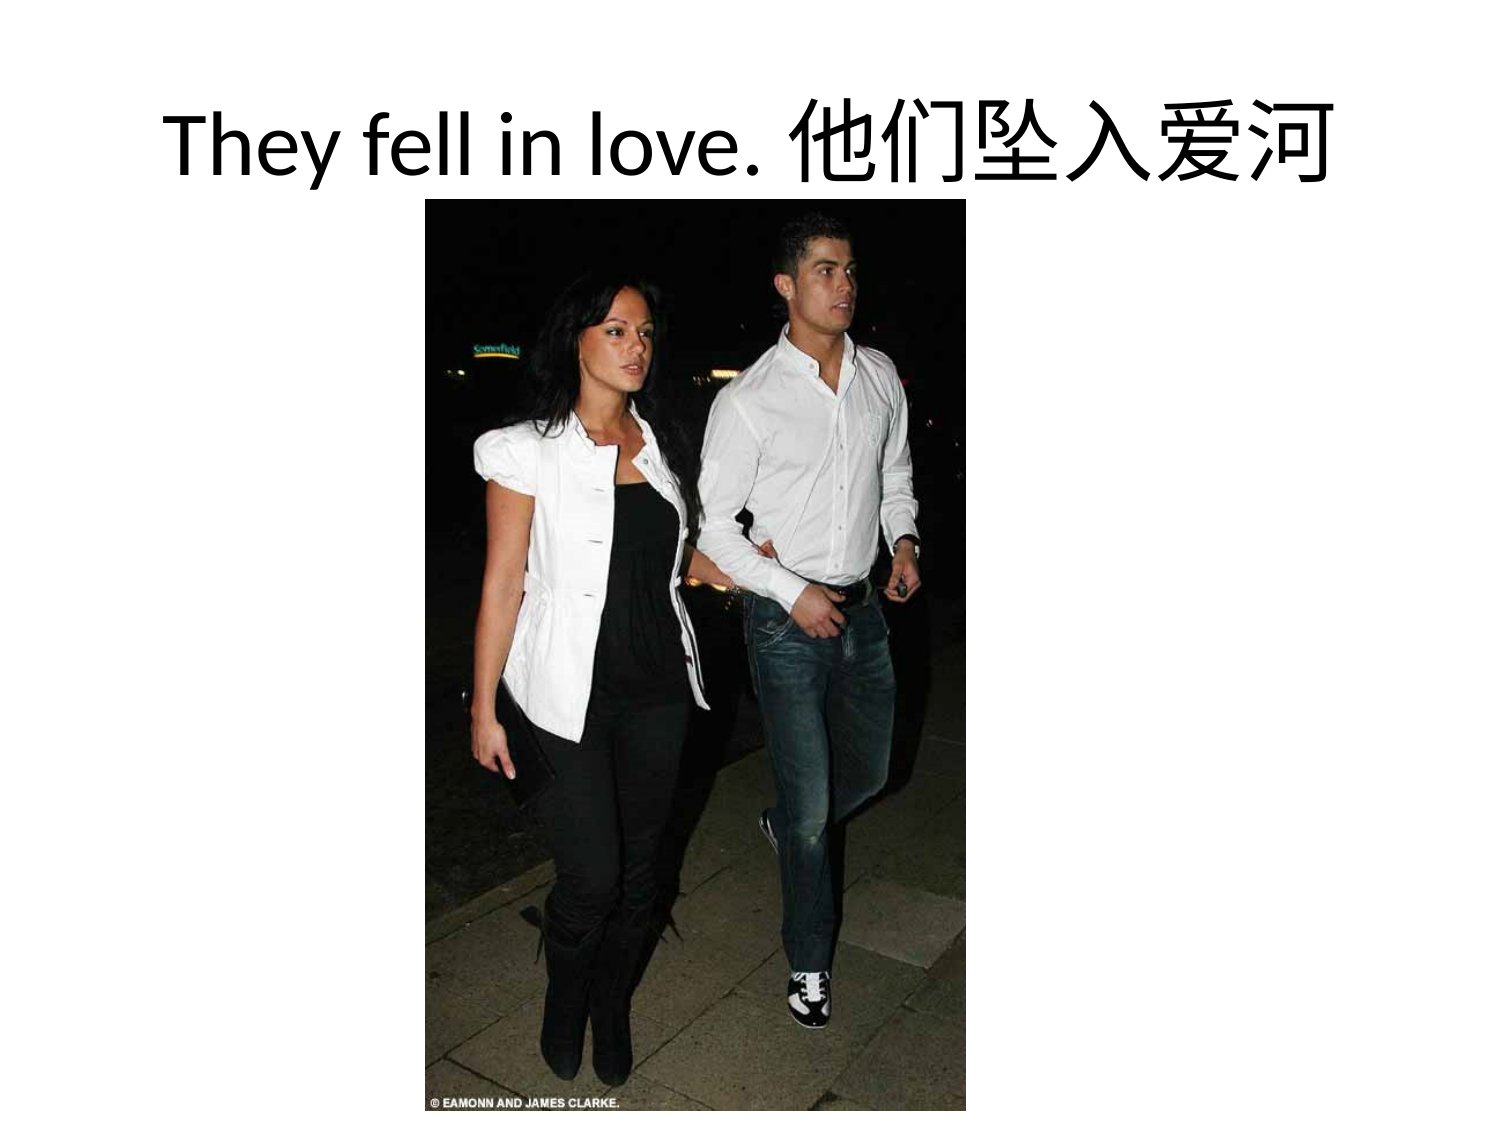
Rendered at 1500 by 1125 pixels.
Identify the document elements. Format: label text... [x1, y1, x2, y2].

picture [424, 199, 966, 1112]
title They fell in love.他们坠入爱河 [74, 44, 1426, 233]
